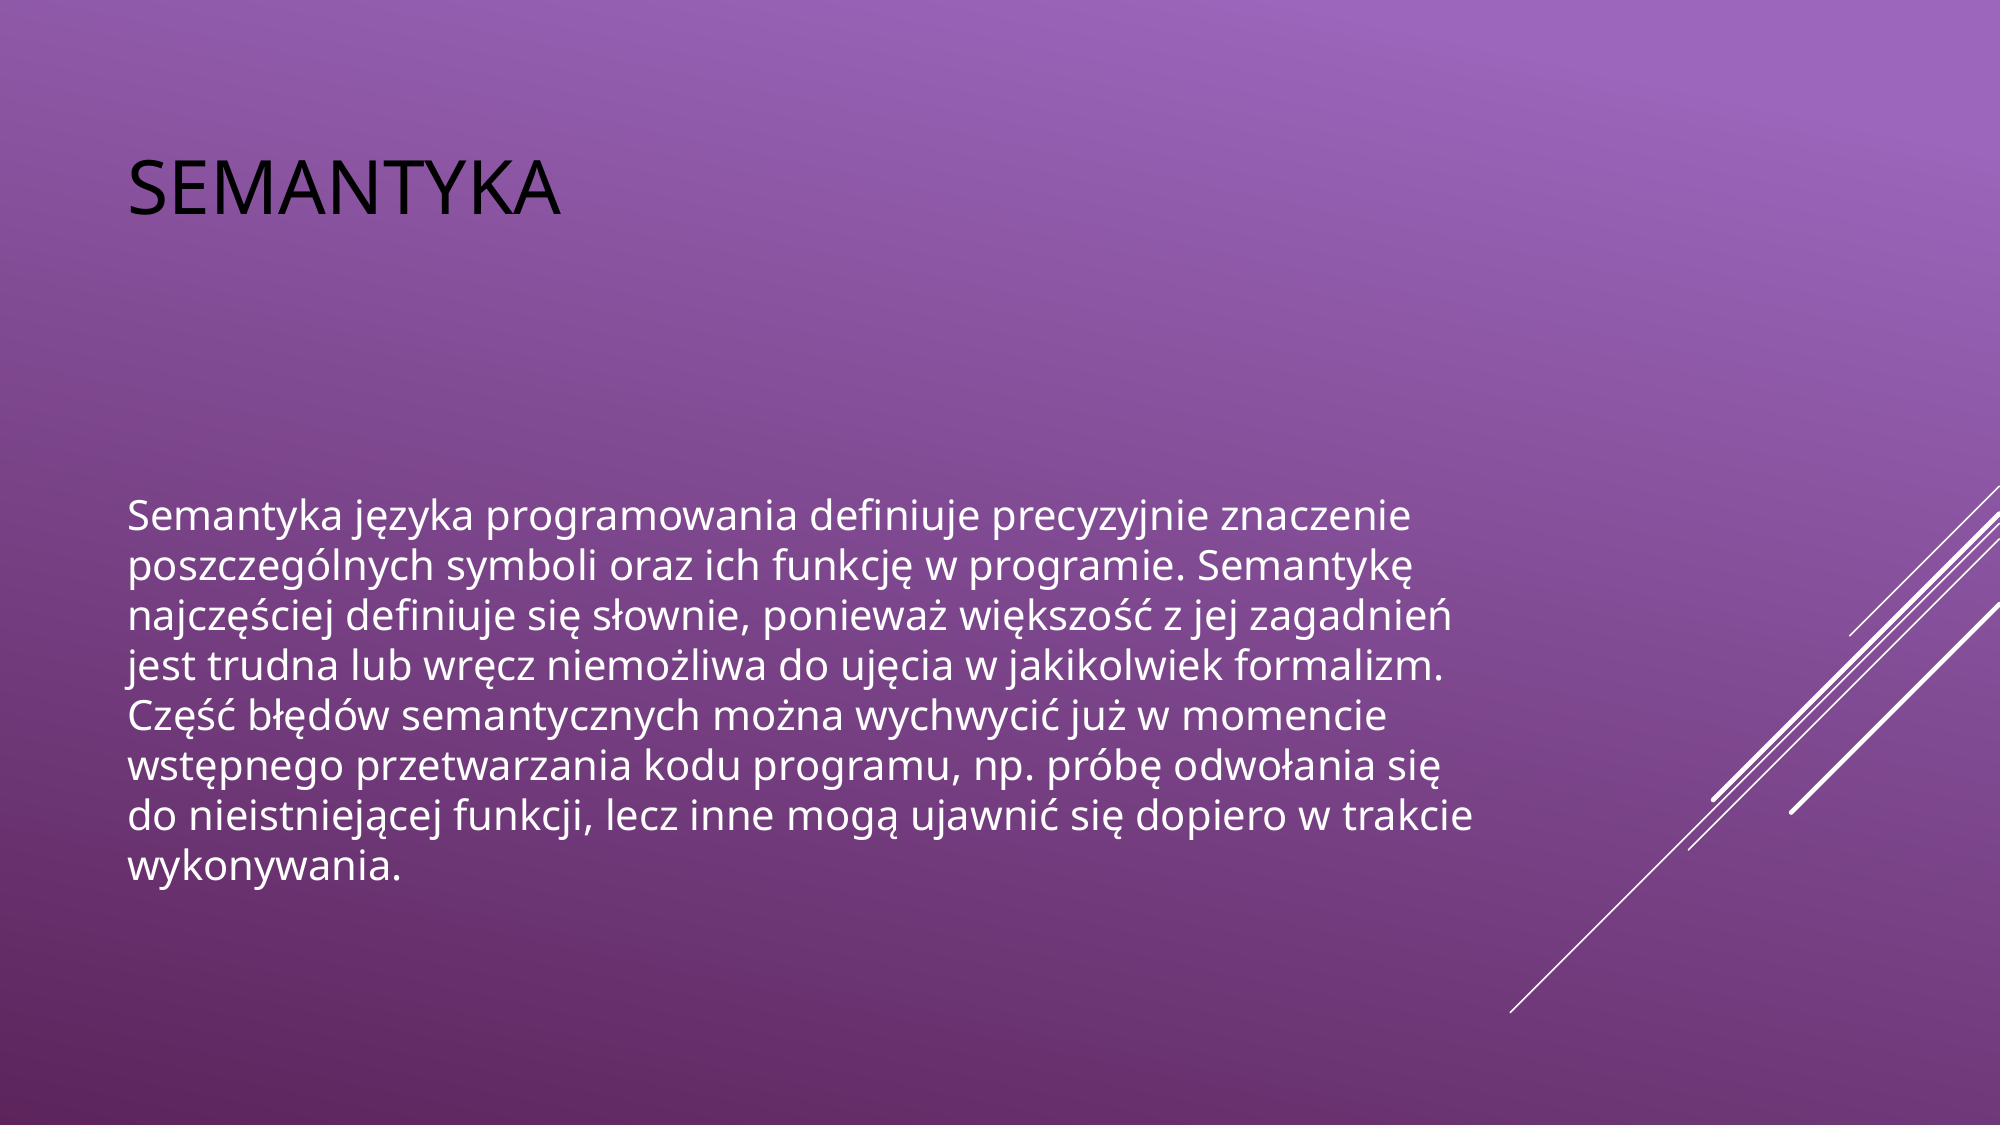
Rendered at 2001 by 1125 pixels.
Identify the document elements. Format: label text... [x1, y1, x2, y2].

list Semantyka języka programowania definiuje precyzyjnie znaczenie poszczególnych symboli oraz ich funkcję w programie. Semantykę najczęściej definiuje się słownie, ponieważ większość z jej zagadnień jest trudna lub wręcz niemożliwa do ujęcia w jakikolwiek formalizm. Część błędów semantycznych można wychwycić już w momencie wstępnego przetwarzania kodu programu, np. próbę odwołania się do nieistniejącej funkcji, lecz inne mogą ujawnić się dopiero w trakcie wykonywania. [112, 392, 1513, 986]
title Semantyka [112, 61, 1513, 309]
